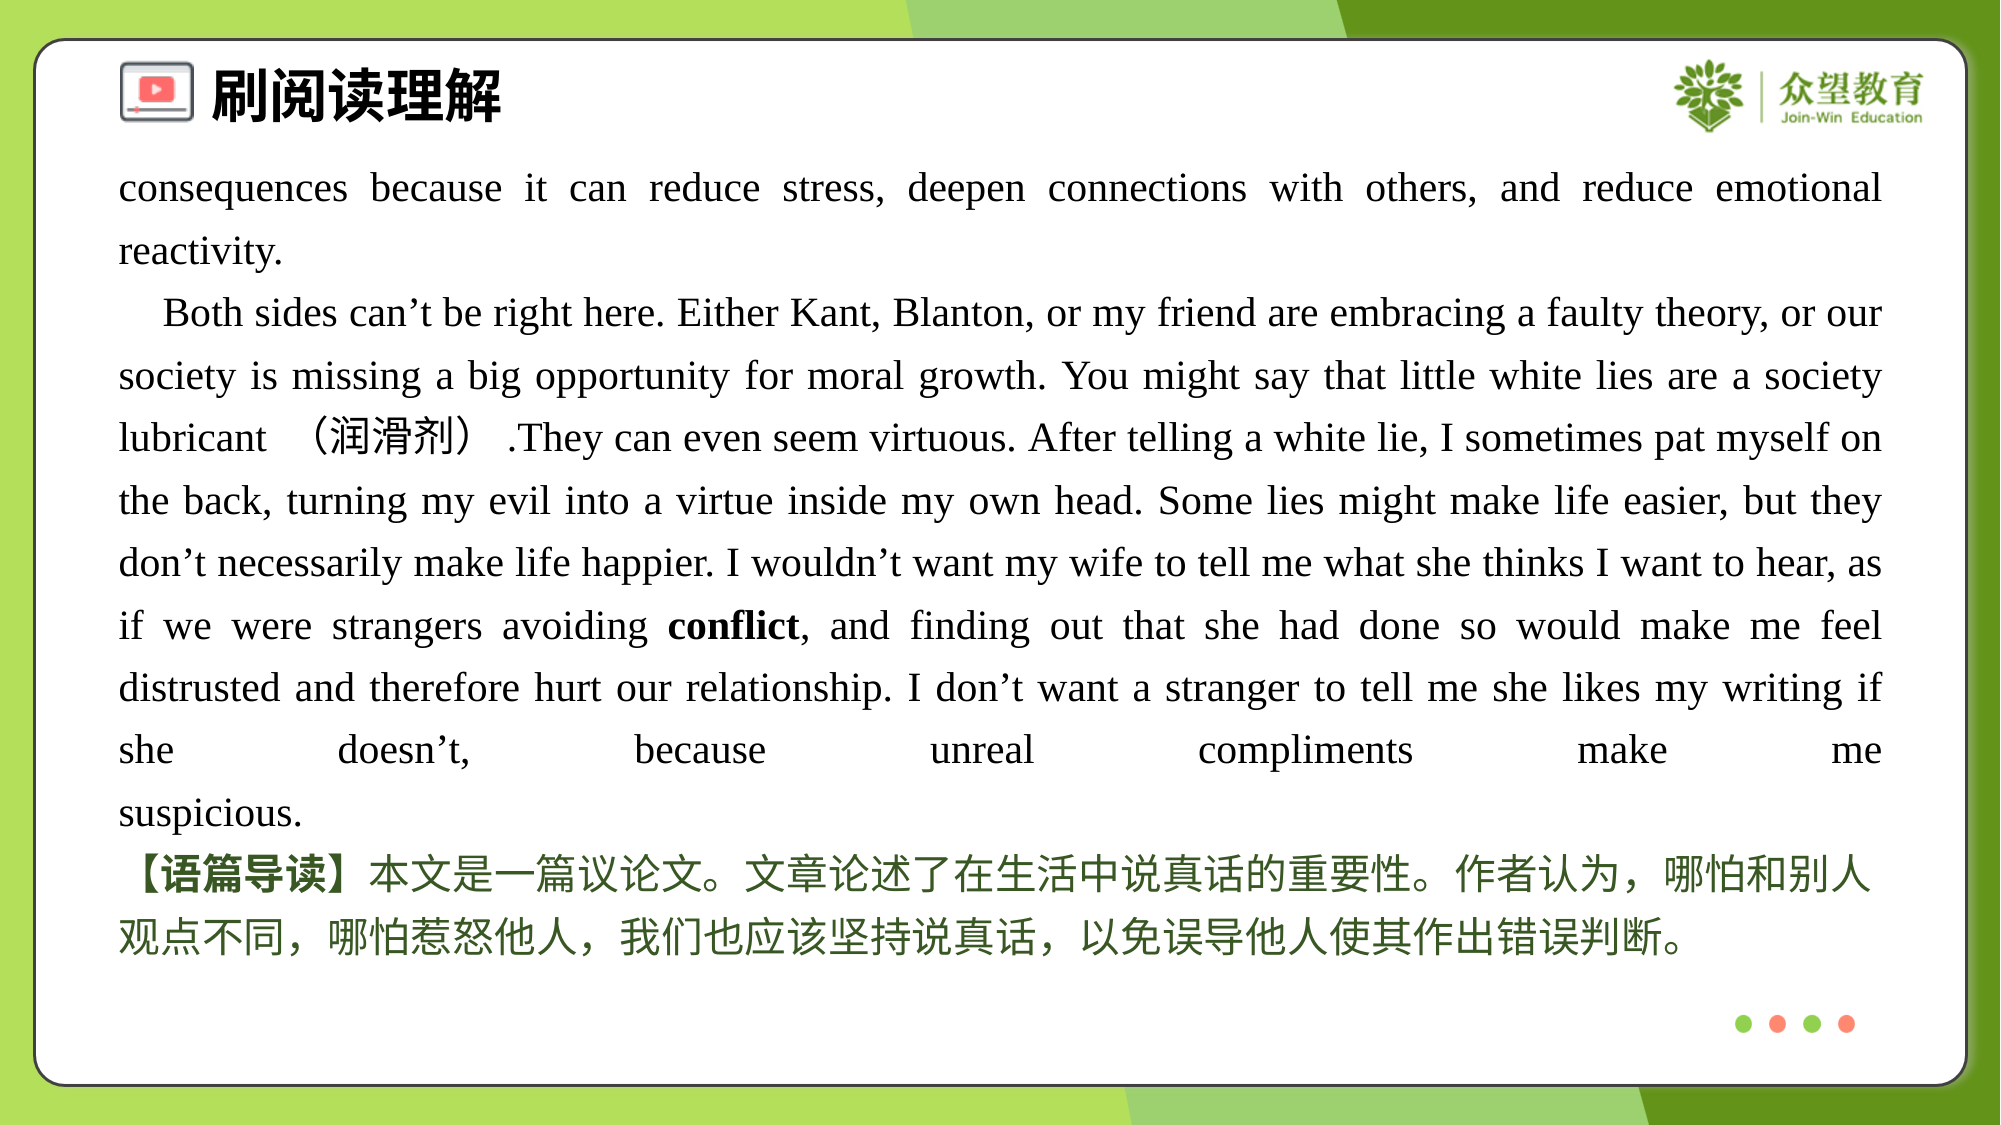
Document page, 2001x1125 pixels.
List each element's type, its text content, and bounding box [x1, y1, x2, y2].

text_box consequences because it can reduce stress, deepen connections with others, and reduce emotional reactivity. Both sides can’t be right here. Either Kant, Blanton, or my friend are embracing a faulty theory, or our society is missing a big opportunity for moral growth. You might say that little white lies are a society lubricant （润滑剂）.They can even seem virtuous. After telling a white lie, I sometimes pat myself on the back, turning my evil into a virtue inside my own head. Some lies might make life easier, but they don’t necessarily make life happier. I wouldn’t want my wife to tell me what she thinks I want to hear, as if we were strangers avoiding conflict, and finding out that she had done so would make me feel distrusted and therefore hurt our relationship. I don’t want a stranger to tell me she likes my writing if she doesn’t, because unreal compliments make me suspicious.#4 [118, 147, 1883, 829]
picture [0, 0, 2000, 1125]
text_box 【语篇导读】本文是一篇议论文。文章论述了在生活中说真话的重要性。作者认为，哪怕和别人观点不同，哪怕惹怒他人，我们也应该坚持说真话，以免误导他人使其作出错误判断。 [118, 835, 1883, 956]
